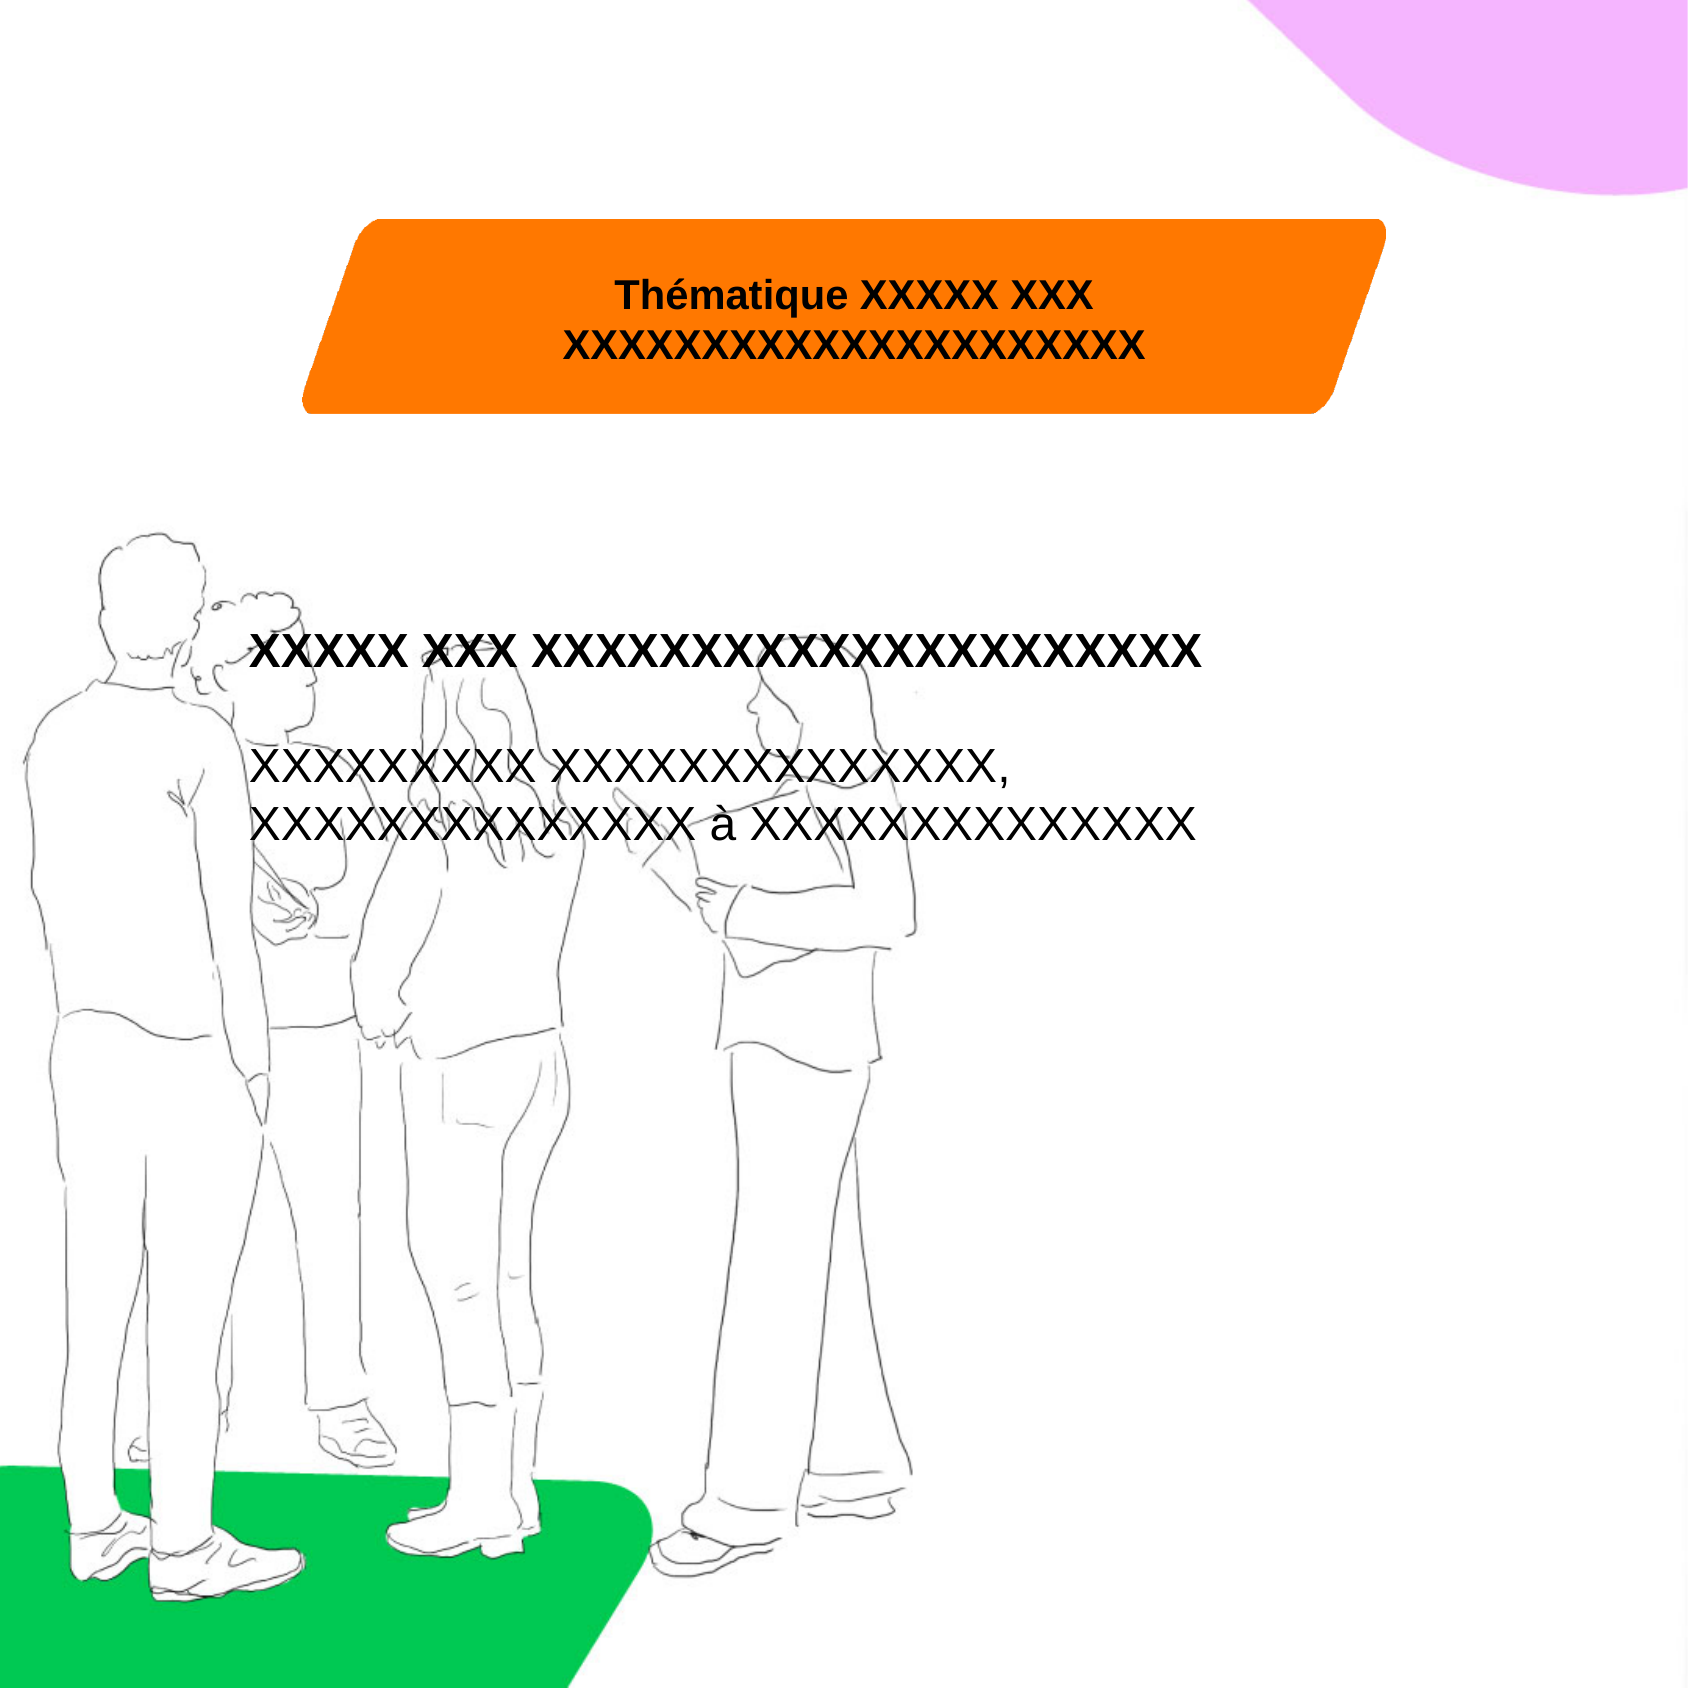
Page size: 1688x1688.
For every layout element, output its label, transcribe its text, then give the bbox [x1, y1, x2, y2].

picture [0, 0, 1688, 1688]
text_box XXXXX XXX XXXXXXXXXXXXXXXXXXXXX XXXXXXXXX XXXXXXXXXXXXXX, XXXXXXXXXXXXXX à XXXXXXXXXXXXXX [234, 604, 1571, 1013]
